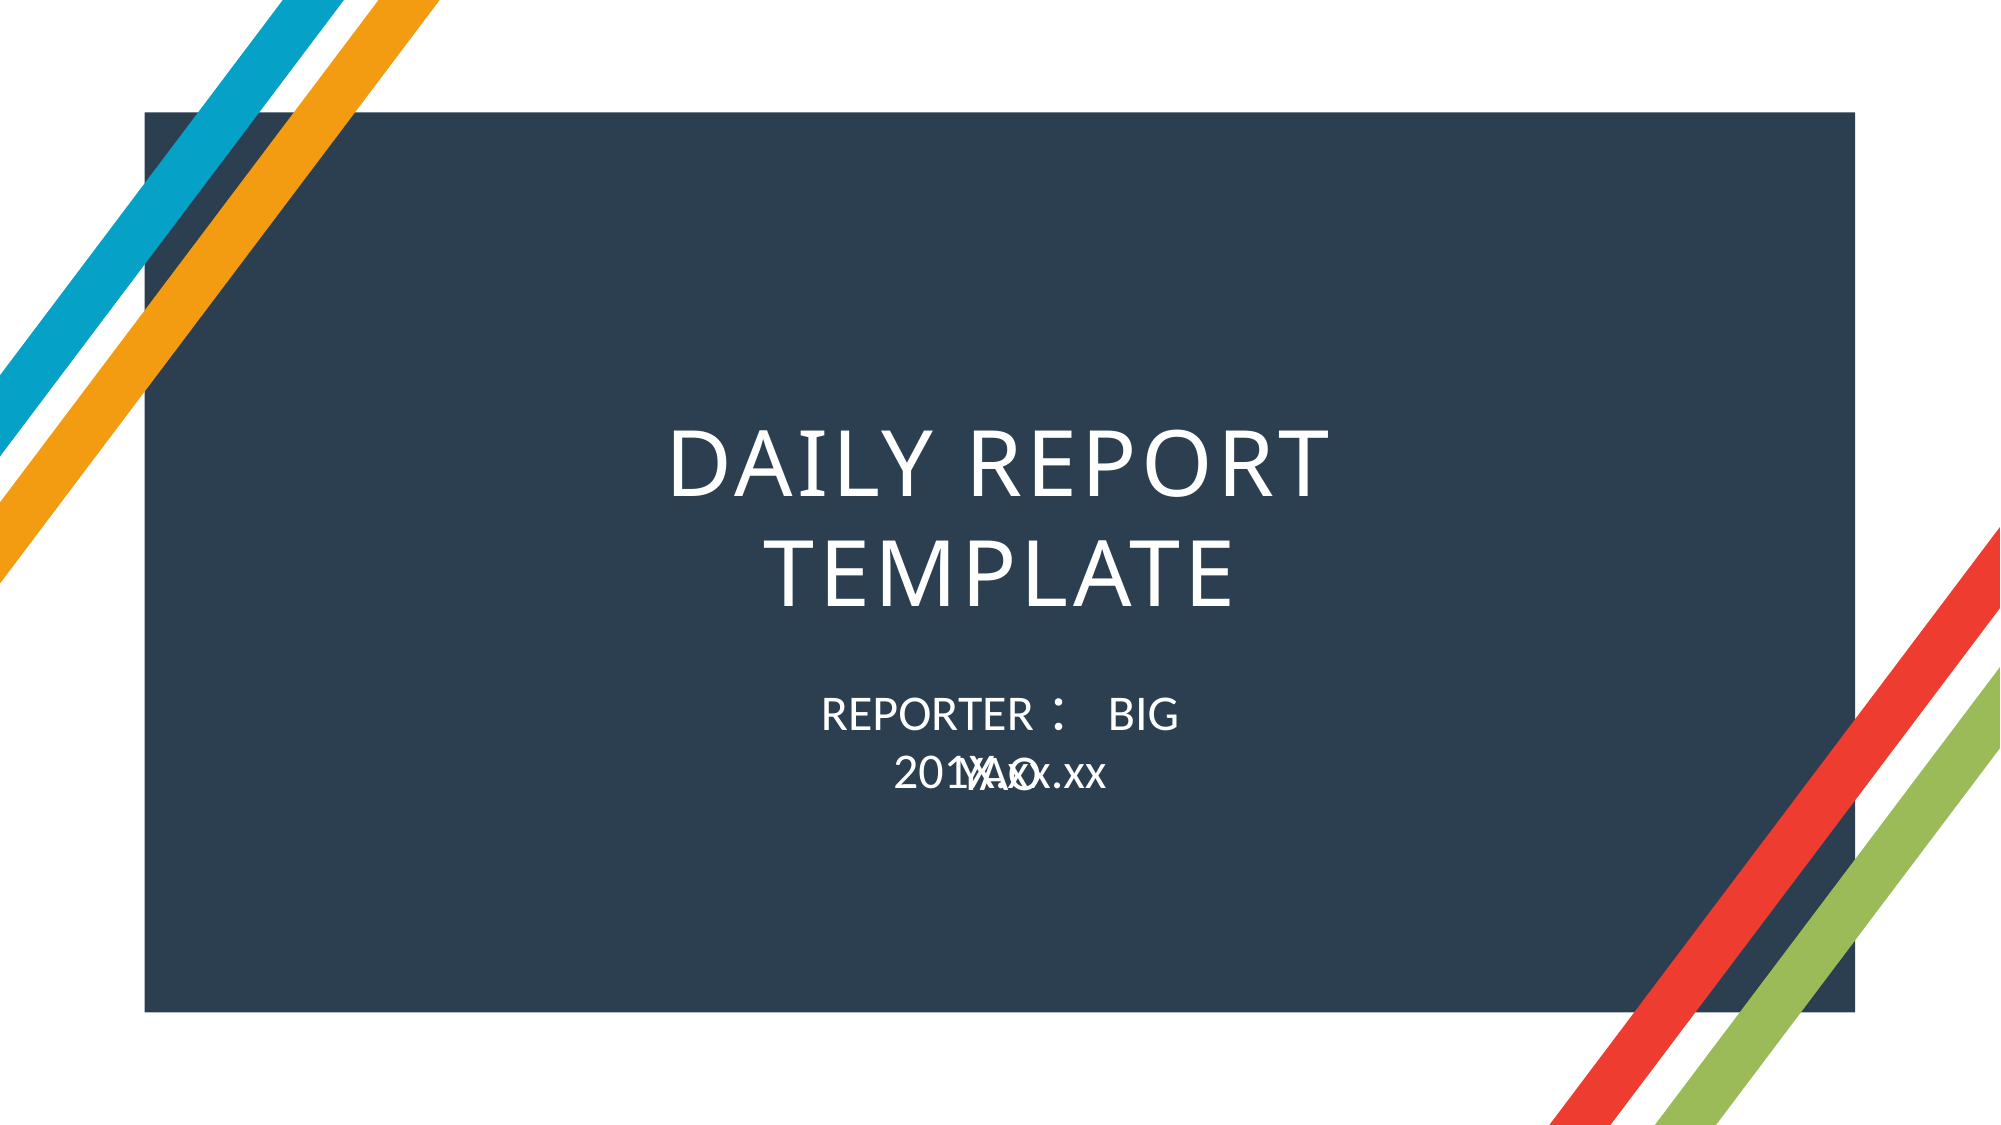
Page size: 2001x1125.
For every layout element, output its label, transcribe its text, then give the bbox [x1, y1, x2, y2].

text_box DAILY REPORT TEMPLATE [404, 397, 1596, 632]
text_box [1548, 525, 2000, 1125]
text_box REPORTER：BIG YAO [763, 673, 1237, 730]
text_box [144, 111, 1856, 1013]
text_box [0, 0, 441, 586]
text_box [0, 0, 346, 459]
text_box 201X.xx.xx [727, 730, 1273, 806]
text_box [1653, 665, 2000, 1125]
